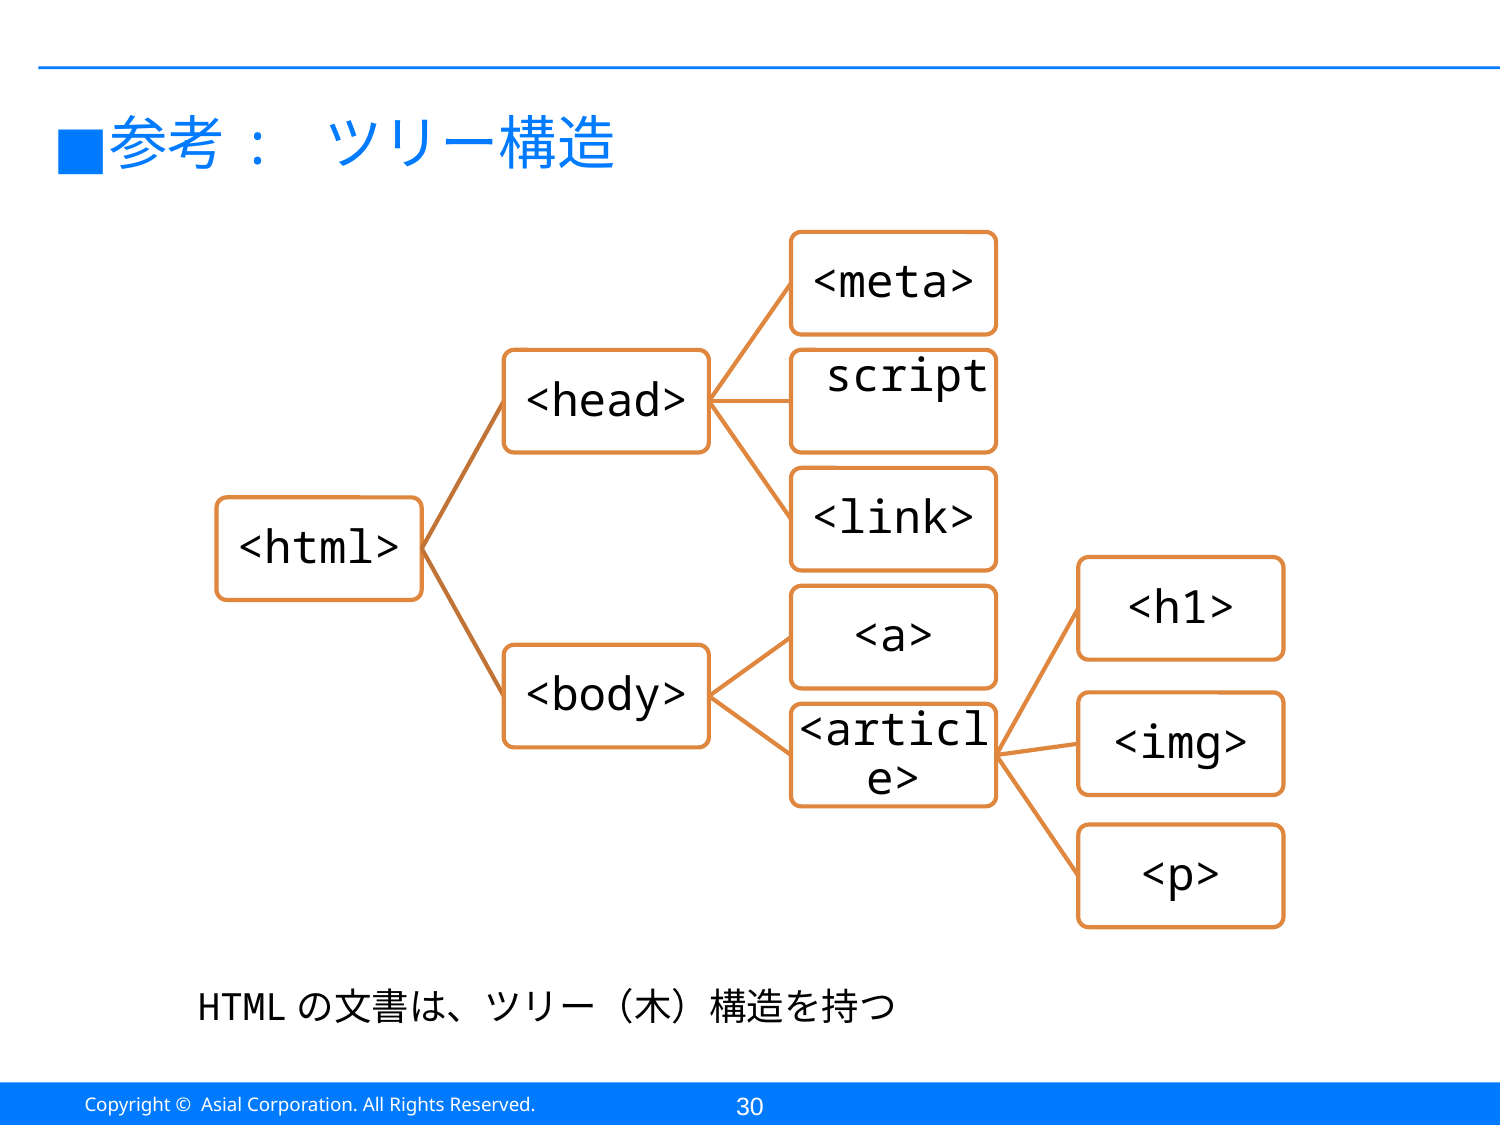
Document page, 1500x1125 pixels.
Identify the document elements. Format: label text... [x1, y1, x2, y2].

slide_number 30 [581, 1075, 919, 1125]
text_box HTMLの文書は、ツリー（木）構造を持つ [182, 975, 1400, 1036]
list 参考: ツリー構造 [38, 84, 1459, 988]
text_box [216, 231, 1284, 928]
